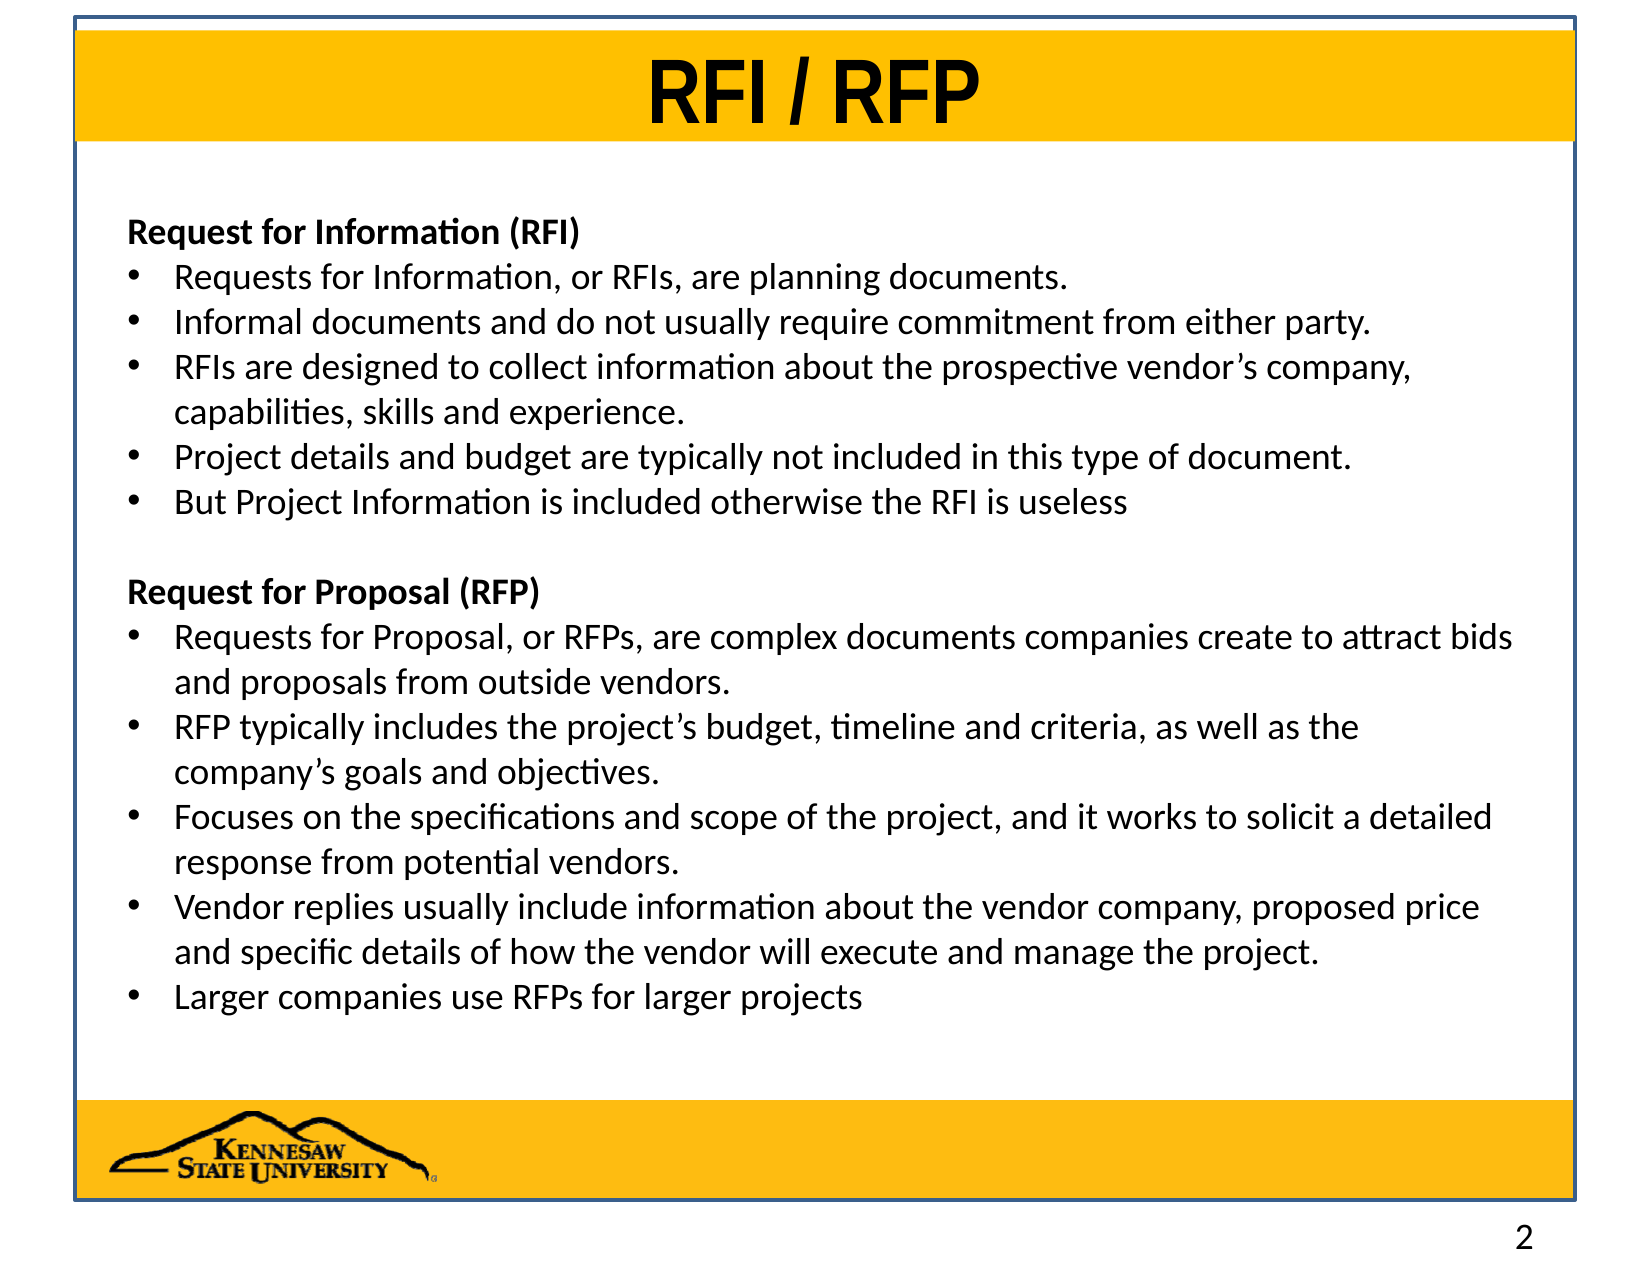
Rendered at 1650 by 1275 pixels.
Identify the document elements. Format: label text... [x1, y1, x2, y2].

text_box Request for Information (RFI) Requests for Information, or RFIs, are planning documents. Informal documents and do not usually require commitment from either party. RFIs are designed to collect information about the prospective vendor’s company, capabilities, skills and experience. Project details and budget are typically not included in this type of document. But Project Information is included otherwise the RFI is useless Request for Proposal (RFP) Requests for Proposal, or RFPs, are complex documents companies create to attract bids and proposals from outside vendors. RFP typically includes the project’s budget, timeline and criteria, as well as the company’s goals and objectives. Focuses on the specifications and scope of the project, and it works to solicit a detailed response from potential vendors. Vendor replies usually include information about the vendor company, proposed price and specific details of how the vendor will execute and manage the project. Larger companies use RFPs for larger projects [112, 199, 1538, 1025]
title RFI / RFP [75, 30, 1575, 142]
picture [108, 1111, 437, 1184]
